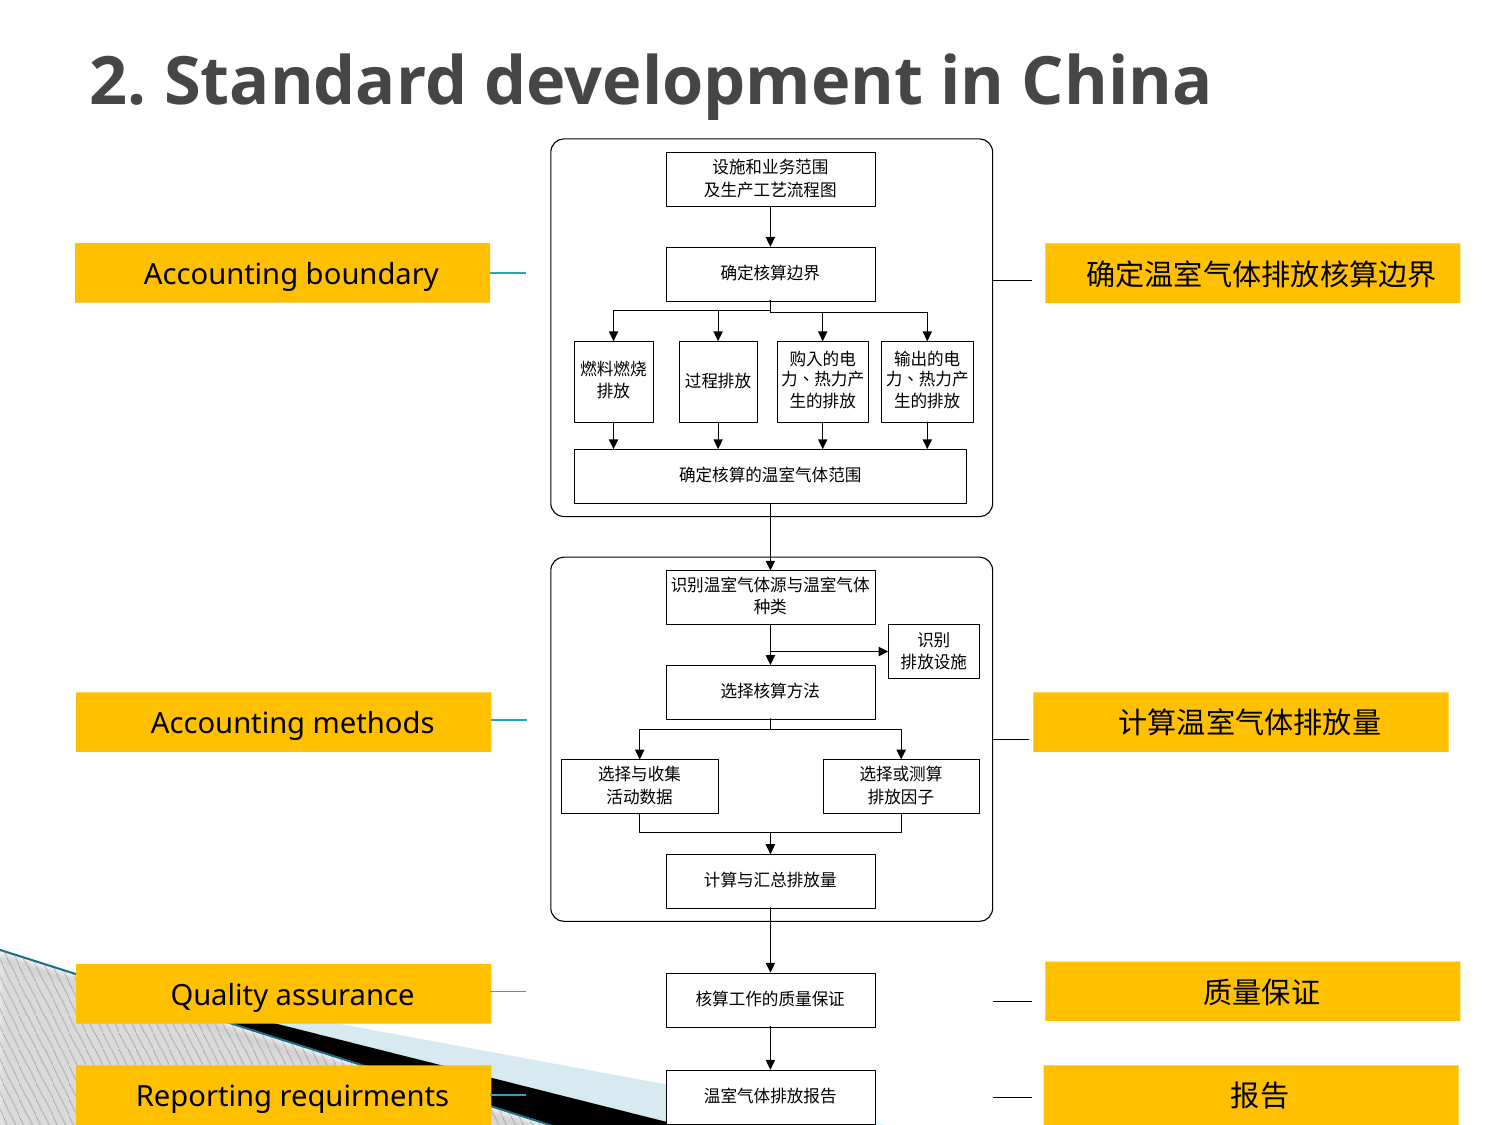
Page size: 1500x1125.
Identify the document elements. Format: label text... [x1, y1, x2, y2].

text_box 报告 [1243, 1065, 1459, 1125]
text_box 计算温室气体排放量 [1243, 692, 1449, 752]
text_box Reporting requirments [76, 1065, 492, 1125]
text_box Accounting methods [76, 692, 492, 752]
picture [548, 136, 1238, 1125]
text_box 质量保证 [1243, 961, 1461, 1022]
list Accounting boundary [75, 243, 491, 303]
title 2. Standard development in China [75, 19, 1436, 138]
text_box Quality assurance [76, 964, 492, 1024]
text_box 确定温室气体排放核算边界 [1243, 243, 1461, 304]
